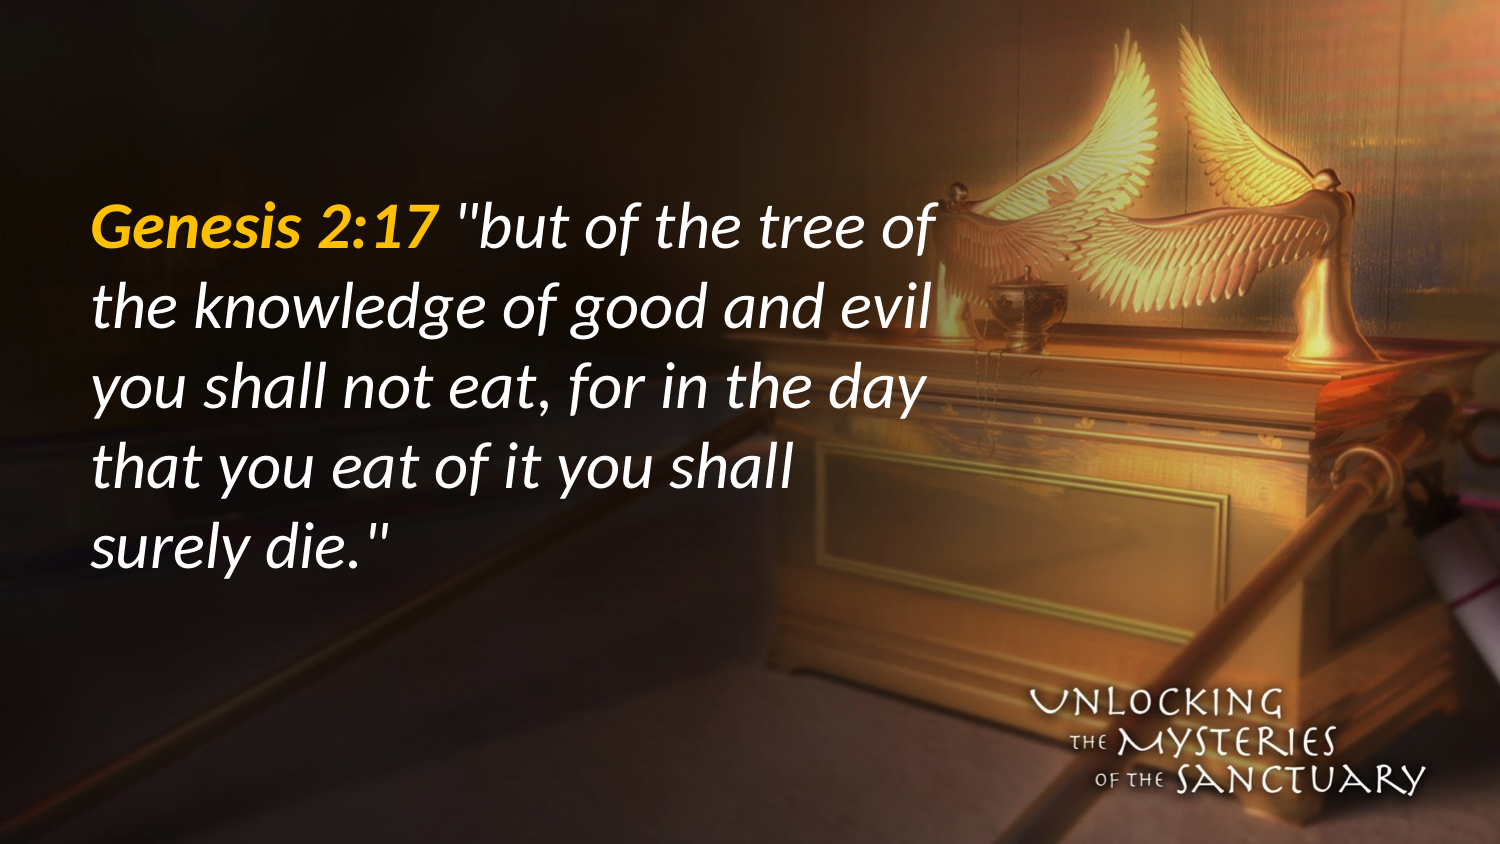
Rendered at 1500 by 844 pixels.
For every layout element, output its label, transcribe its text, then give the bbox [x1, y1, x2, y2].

picture [0, 0, 1500, 844]
list Genesis 2:17 "but of the tree of the knowledge of good and evil you shall not eat, for in the day that you eat of it you shall surely die." [75, 174, 970, 754]
